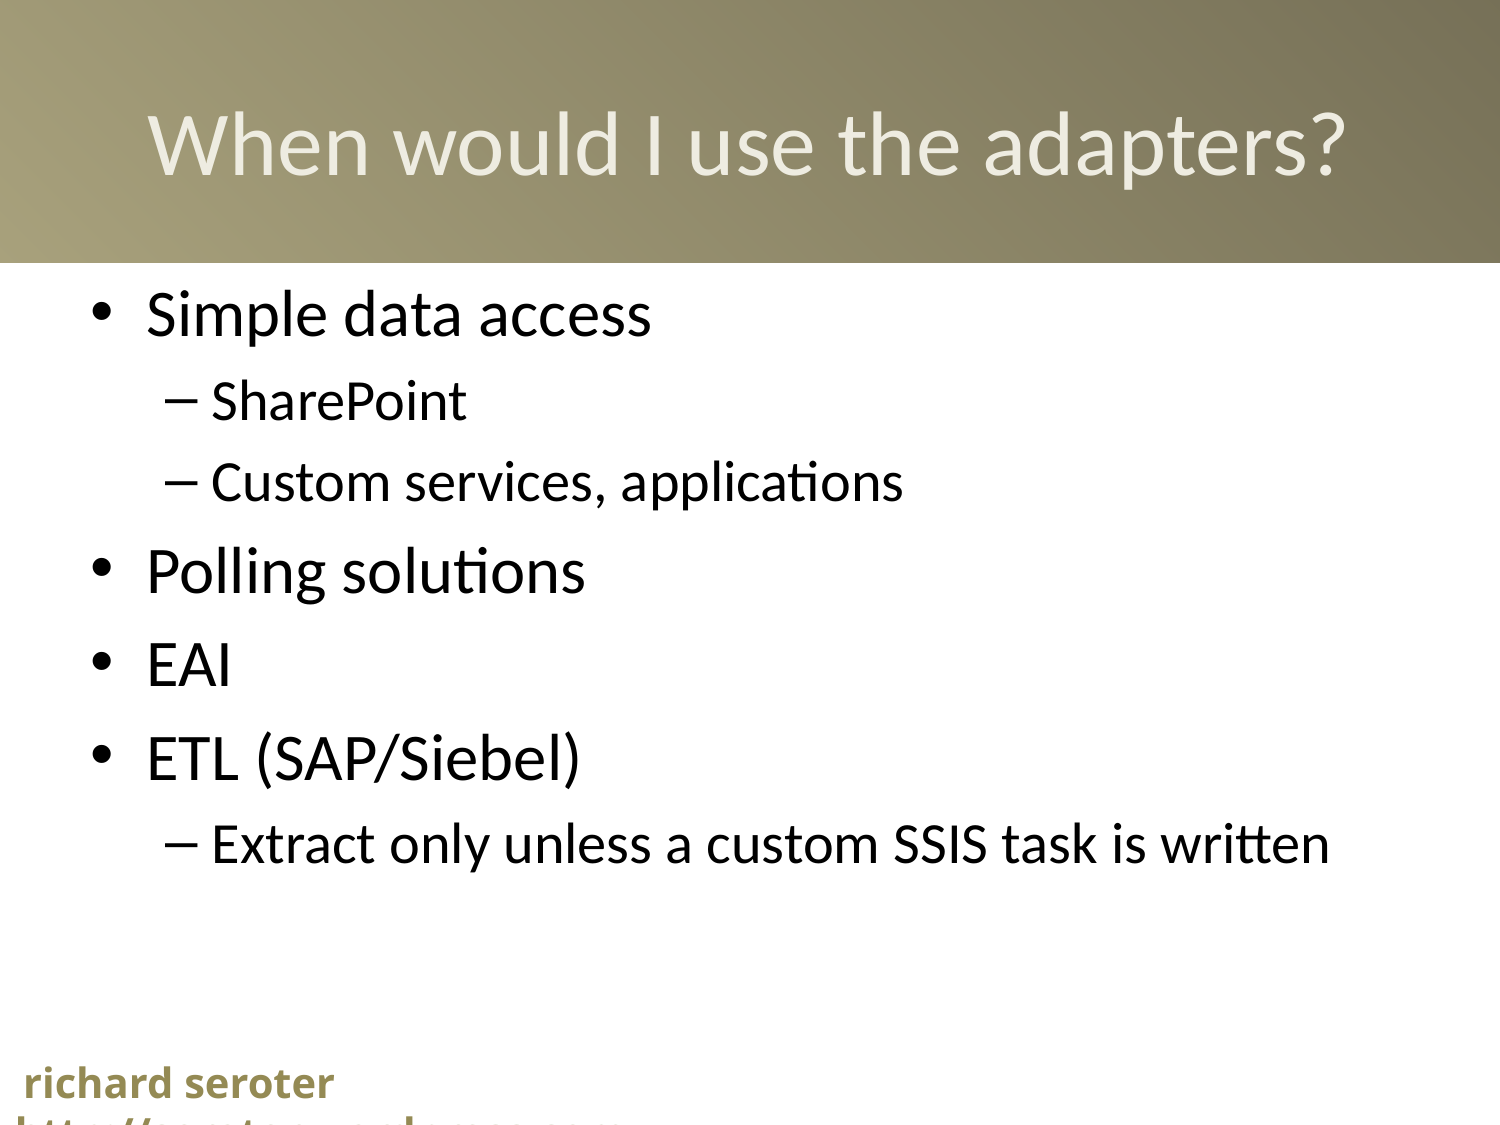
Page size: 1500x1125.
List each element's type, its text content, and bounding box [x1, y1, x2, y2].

list Simple data access SharePoint Custom services, applications Polling solutions EAI ETL (SAP/Siebel) Extract only unless a custom SSIS task is written [75, 262, 1425, 1005]
text_box richard seroter http://seroter.wordpress.com [0, 1049, 1500, 1125]
title When would I use the adapters? [75, 45, 1425, 233]
text_box [0, 0, 1500, 265]
